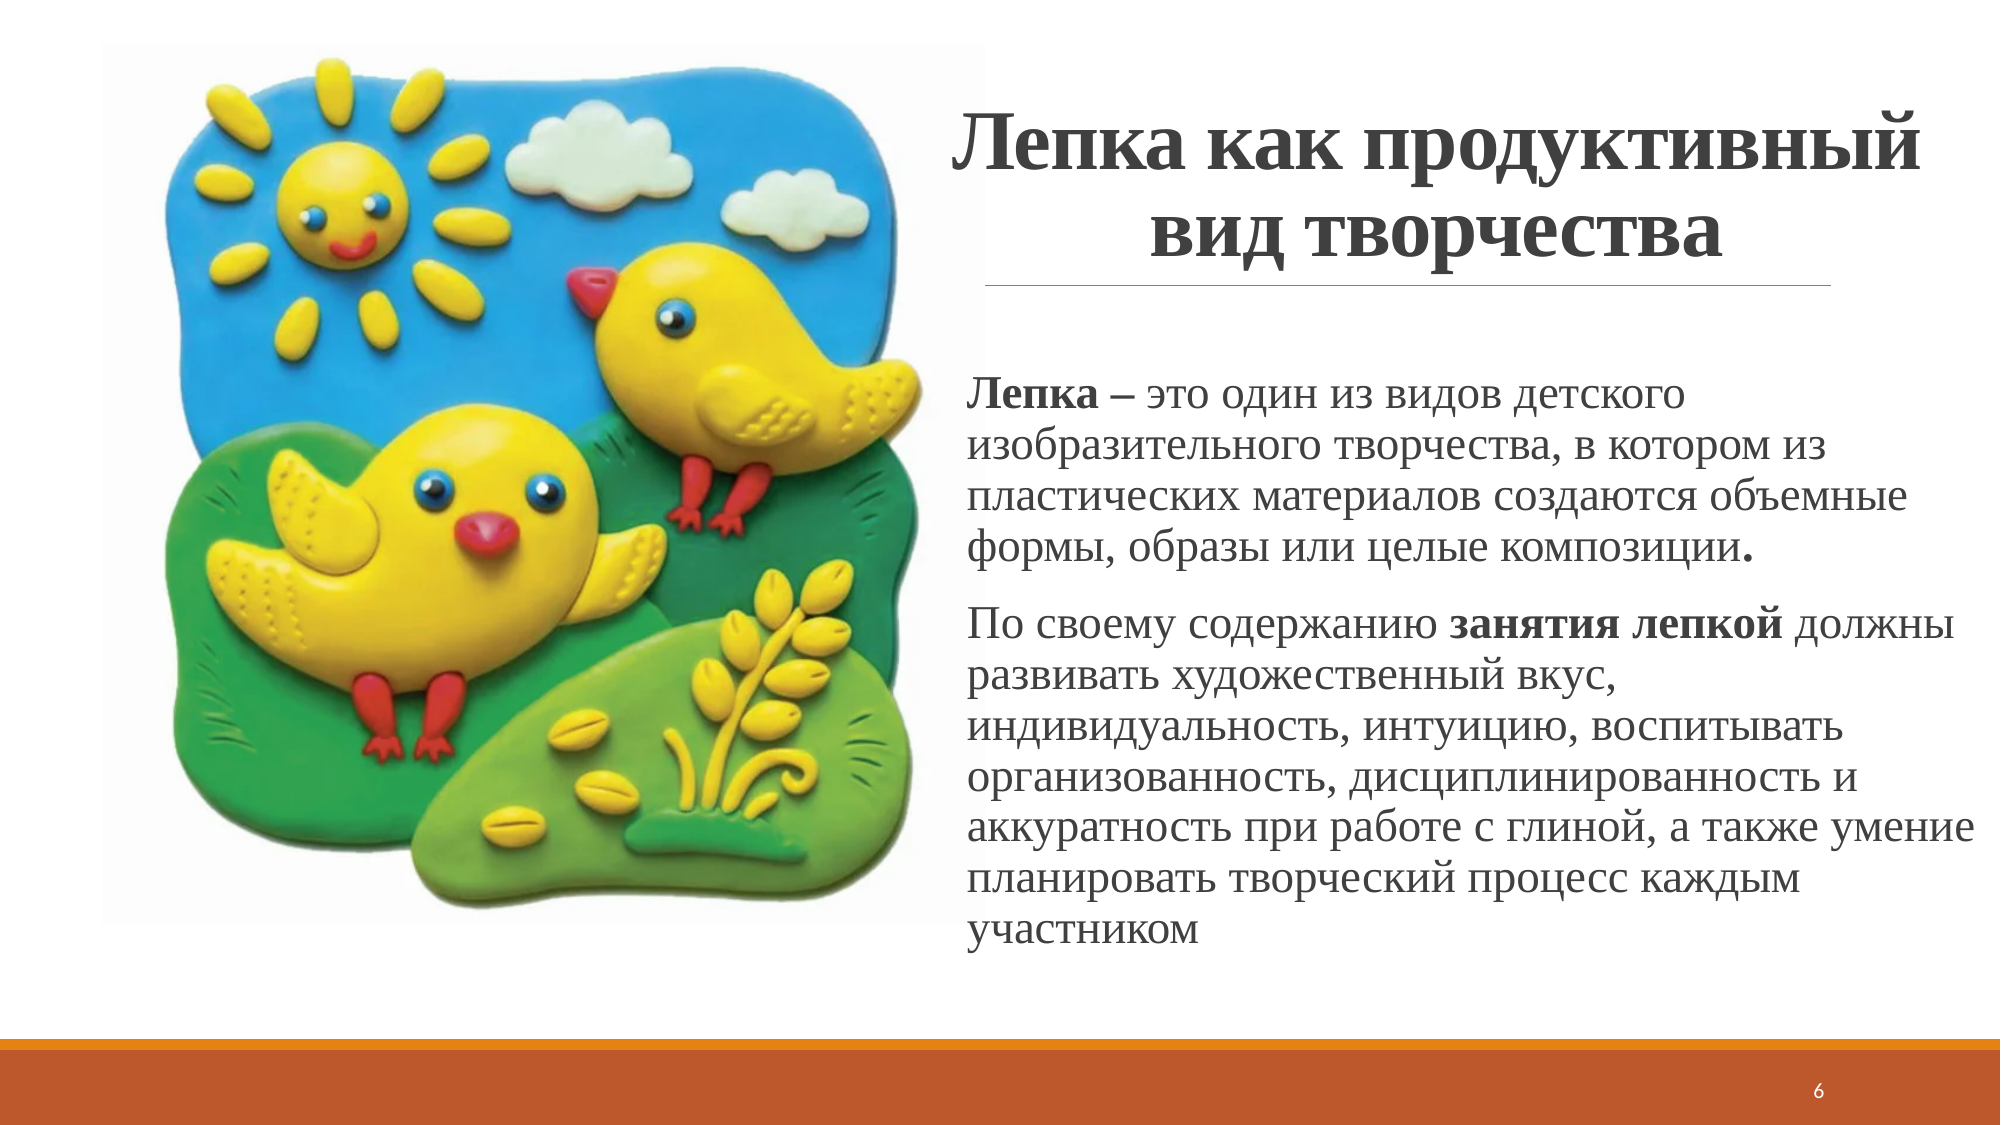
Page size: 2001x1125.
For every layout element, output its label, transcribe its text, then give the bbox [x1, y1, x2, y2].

list Лепка – это один из видов детского изобразительного творчества, в котором из пластических материалов создаются объемные формы, образы или целые композиции. По своему содержанию занятия лепкой должны развивать художественный вкус, индивидуальность, интуицию, воспитывать организованность, дисциплинированность и аккуратность при работе с глиной, а также умение планировать творческий процесс каждым участником [952, 360, 1981, 963]
slide_number 6 [1624, 1059, 1840, 1120]
picture [102, 42, 985, 926]
title Лепка как продуктивный вид творчества [991, 43, 1981, 282]
